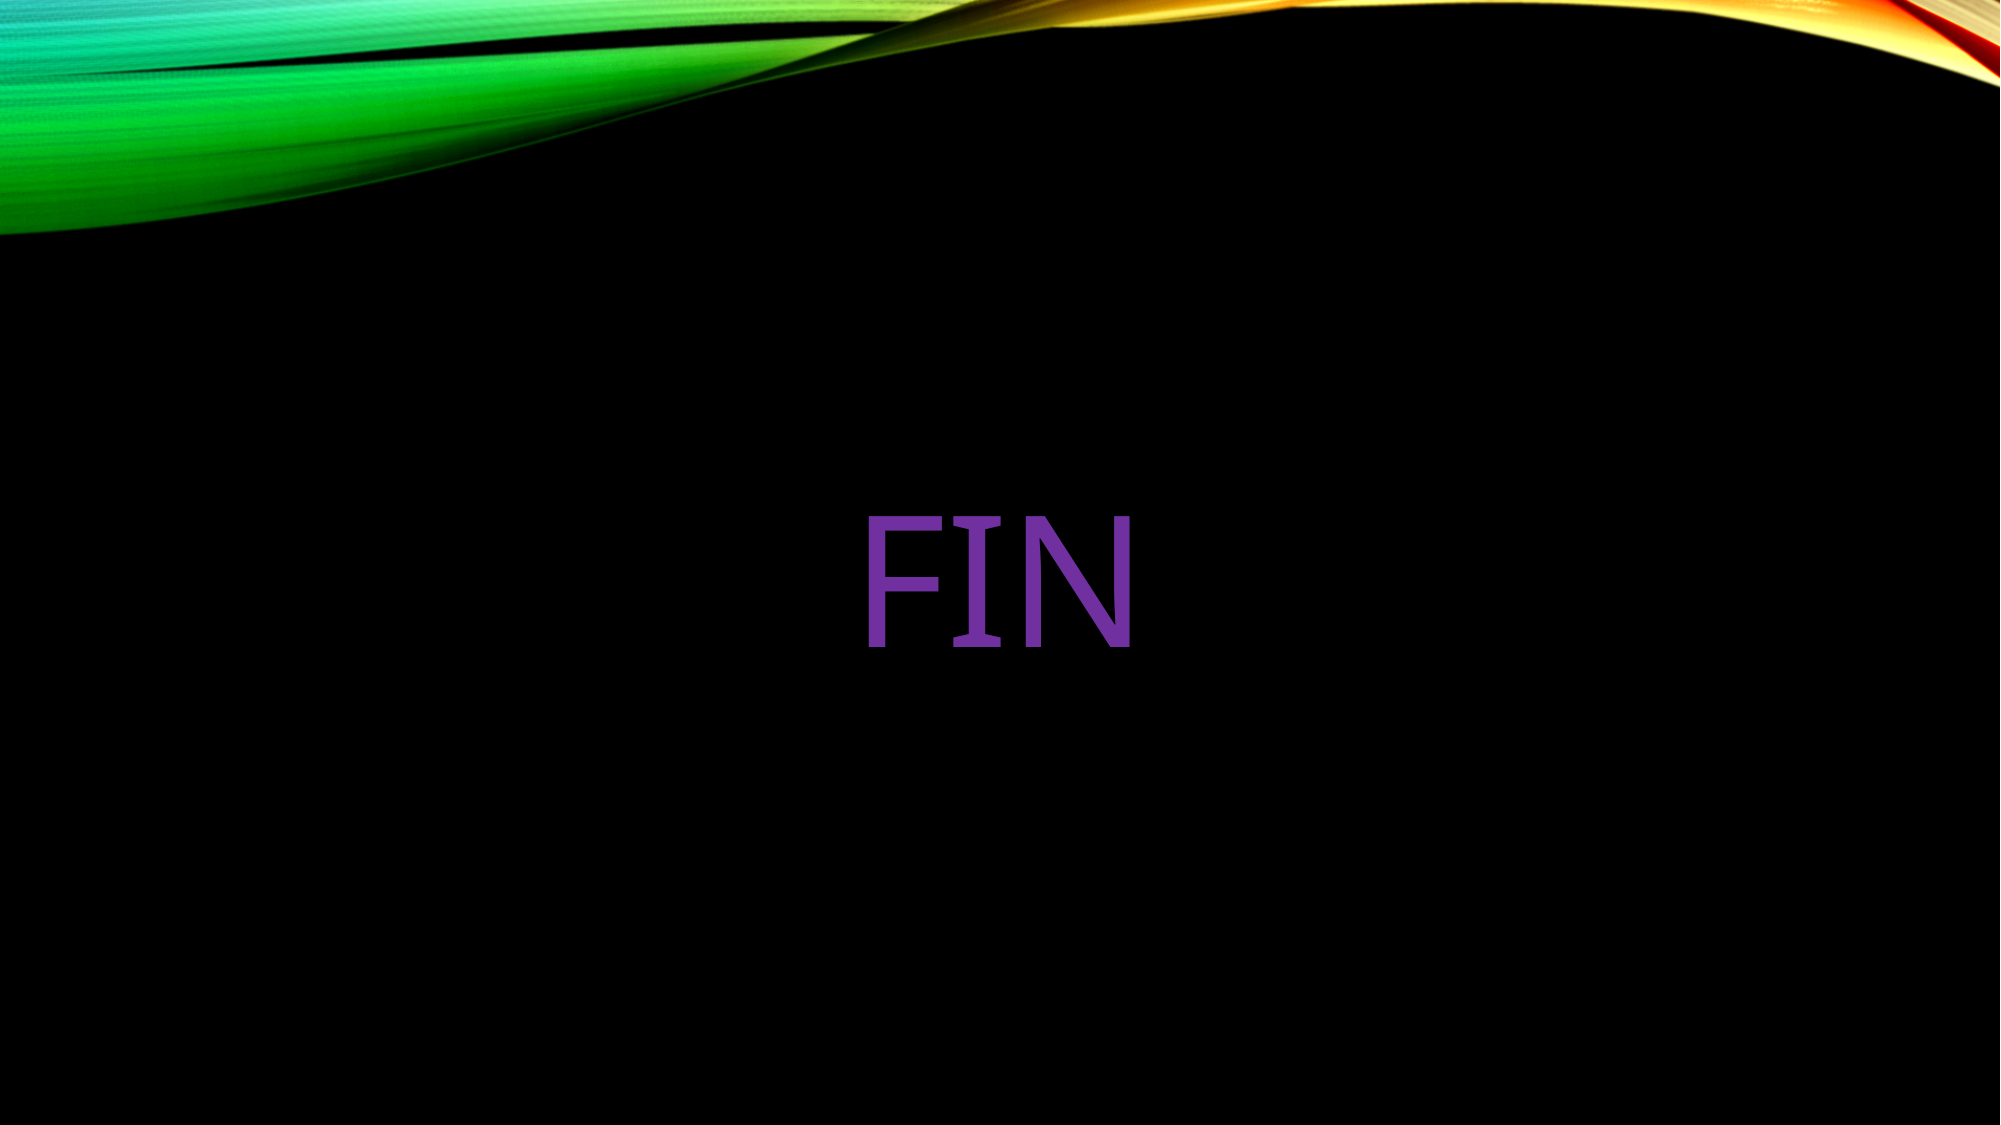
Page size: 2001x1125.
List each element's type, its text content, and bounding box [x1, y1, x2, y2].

text_box FIN [837, 456, 1163, 692]
picture [0, 0, 2000, 237]
